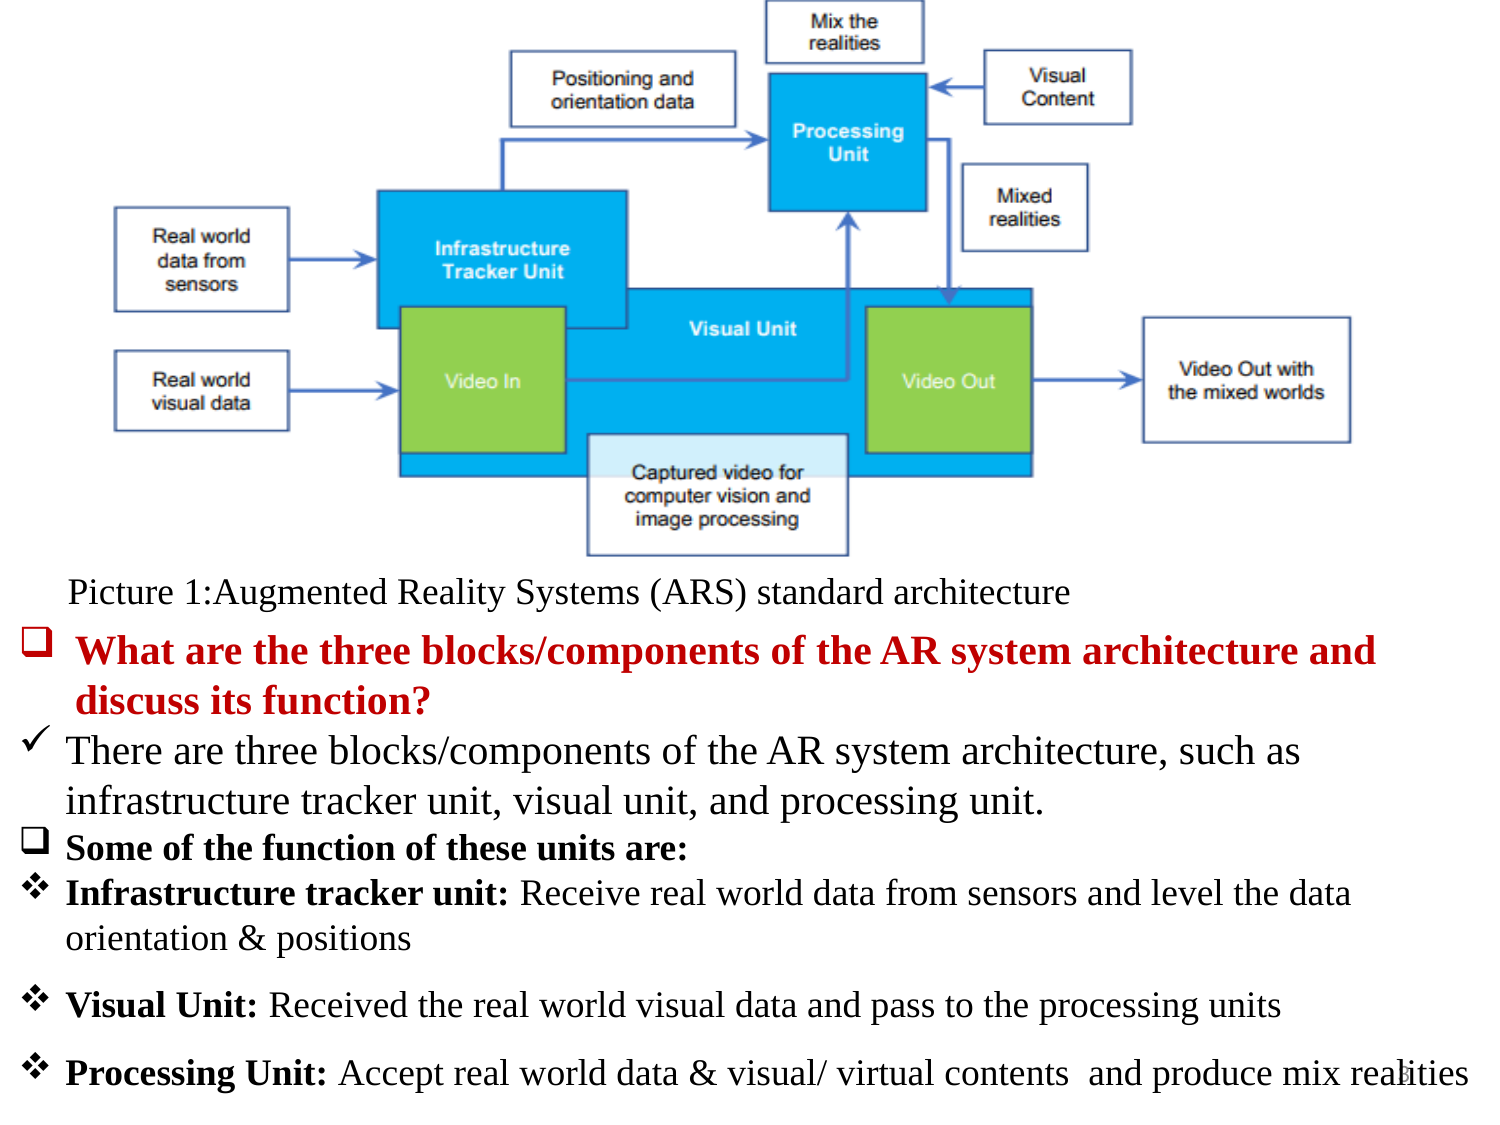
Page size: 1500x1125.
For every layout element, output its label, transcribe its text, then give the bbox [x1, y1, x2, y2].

picture [74, 0, 1376, 563]
text_box Picture 1:Augmented Reality Systems (ARS) standard architecture [52, 559, 1088, 615]
text_box What are the three blocks/components of the AR system architecture and discuss its function? There are three blocks/components of the AR system architecture, such as infrastructure tracker unit, visual unit, and processing unit. Some of the function of these units are: Infrastructure tracker unit: Receive real world data from sensors and level the data orientation & positions Visual Unit: Received the real world visual data and pass to the processing units Processing Unit: Accept real world data & visual/ virtual contents and produce mix realities [3, 615, 1500, 1101]
